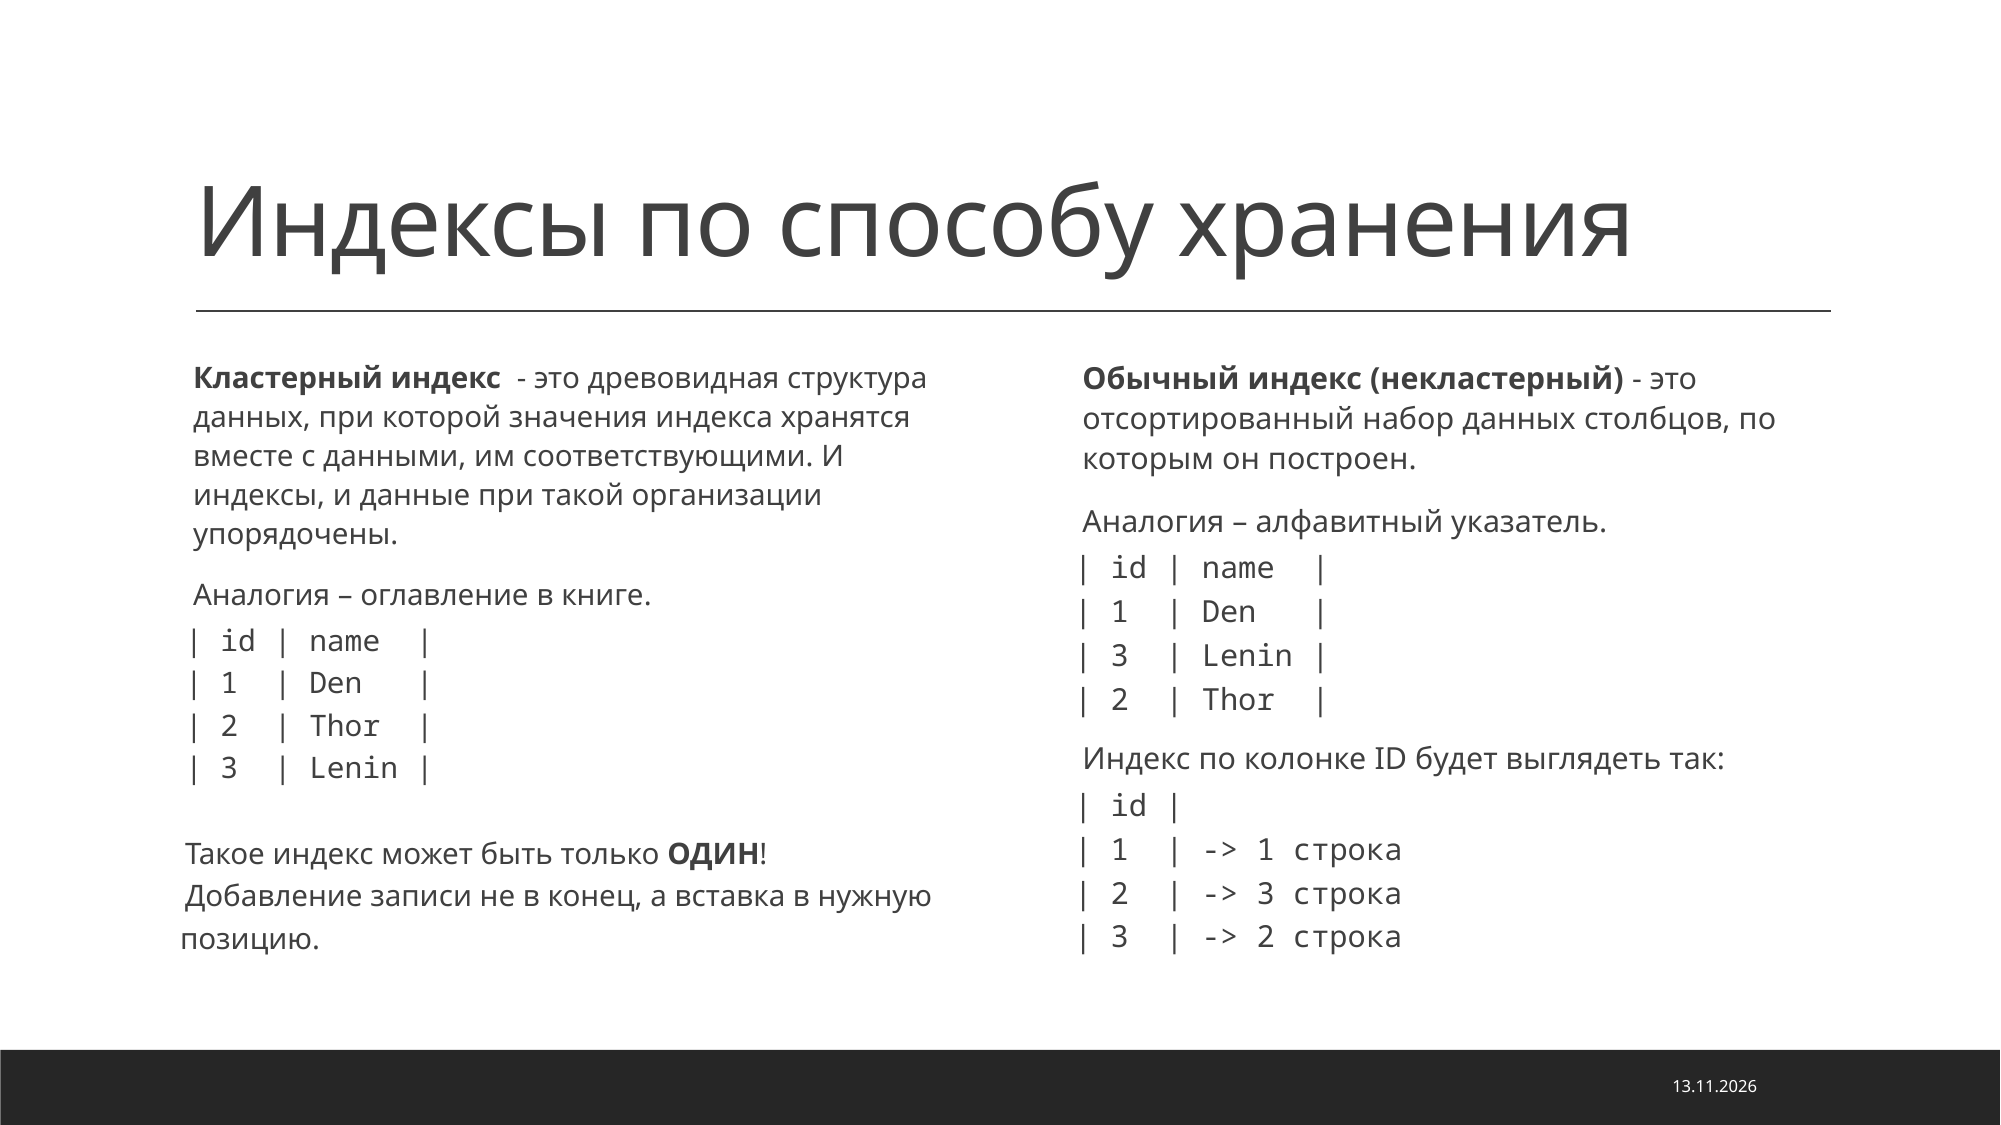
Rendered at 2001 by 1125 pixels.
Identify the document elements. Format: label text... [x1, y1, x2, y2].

list Обычный индекс (некластерный) - это отсортированный набор данных столбцов, по которым он построен. Аналогия – алфавитный указатель. | id | name | | 1 | Den | | 3 | Lenin | | 2 | Thor | Индекс по колонке ID будет выглядеть так: | id | | 1 | -> 1 строка | 2 | -> 3 строка | 3 | -> 2 строка [1068, 347, 1830, 963]
list Кластерный индекс - это древовидная структура данных, при которой значения индекса хранятся вместе с данными, им соответствующими. И индексы, и данные при такой организации упорядочены. Аналогия – оглавление в книге. | id | name | | 1 | Den | | 2 | Thor | | 3 | Lenin | Такое индекс может быть только ОДИН! Добавление записи не в конец, а вставка в нужную позицию. [180, 347, 942, 963]
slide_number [1348, 1057, 1773, 1118]
title Индексы по способу хранения [180, 47, 1830, 285]
